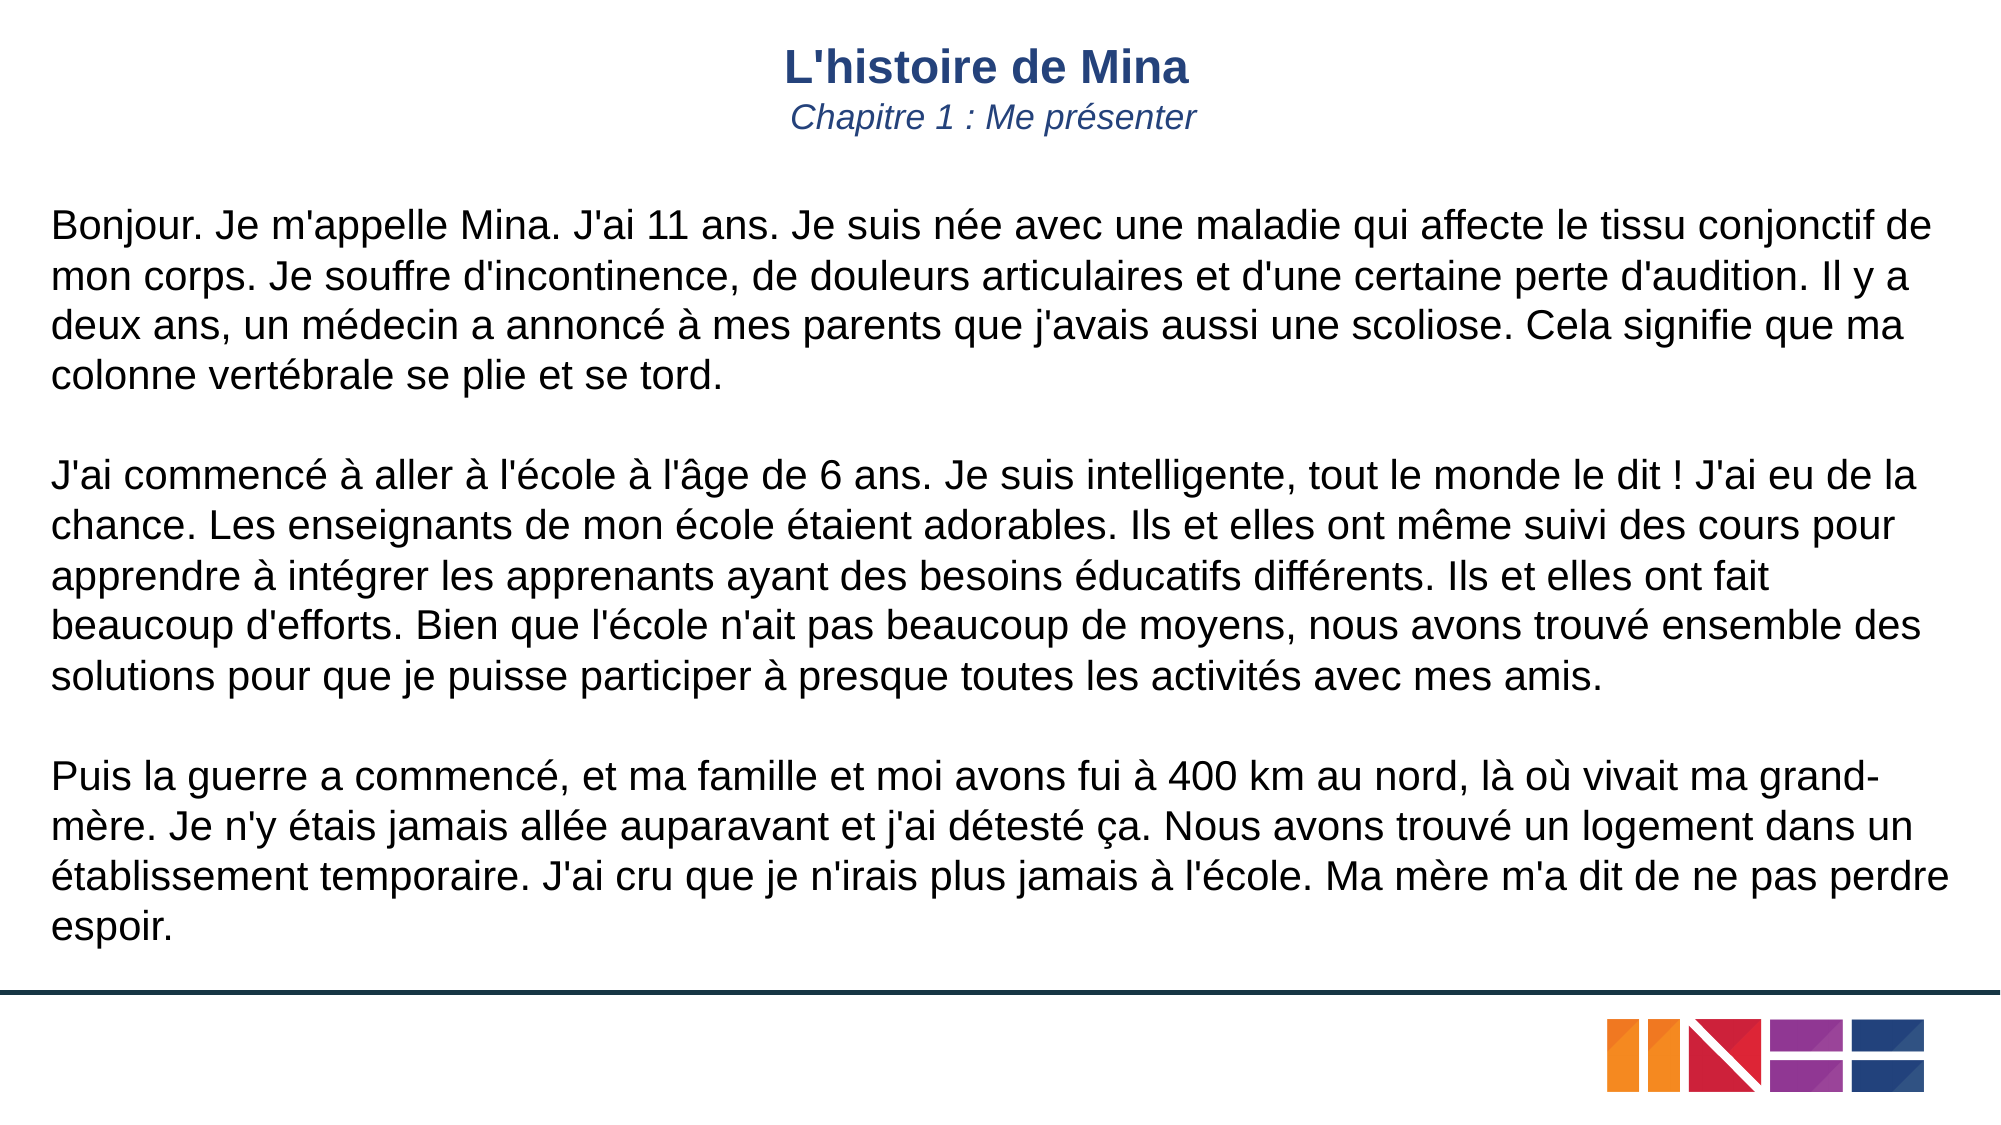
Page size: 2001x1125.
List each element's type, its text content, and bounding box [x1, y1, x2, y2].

title L'histoire de Mina Chapitre 1 : Me présenter [31, 28, 1957, 145]
picture [1607, 1019, 1924, 1092]
list Bonjour. Je m'appelle Mina. J'ai 11 ans. Je suis née avec une maladie qui affecte le tissu conjonctif de mon corps. Je souffre d'incontinence, de douleurs articulaires et d'une certaine perte d'audition. Il y a deux ans, un médecin a annoncé à mes parents que j'avais aussi une scoliose. Cela signifie que ma colonne vertébrale se plie et se tord. J'ai commencé à aller à l'école à l'âge de 6 ans. Je suis intelligente, tout le monde le dit ! J'ai eu de la chance. Les enseignants de mon école étaient adorables. Ils et elles ont même suivi des cours pour apprendre à intégrer les apprenants ayant des besoins éducatifs différents. Ils et elles ont fait beaucoup d'efforts. Bien que l'école n'ait pas beaucoup de moyens, nous avons trouvé ensemble des solutions pour que je puisse participer à presque toutes les activités avec mes amis. Puis la guerre a commencé, et ma famille et moi avons fui à 400 km au nord, là où vivait ma grand-mère. Je n'y étais jamais allée auparavant et j'ai détesté ça. Nous avons trouvé un logement dans un établissement temporaire. J'ai cru que je n'irais plus jamais à l'école. Ma mère m'a dit de ne pas perdre espoir. [31, 178, 1971, 974]
